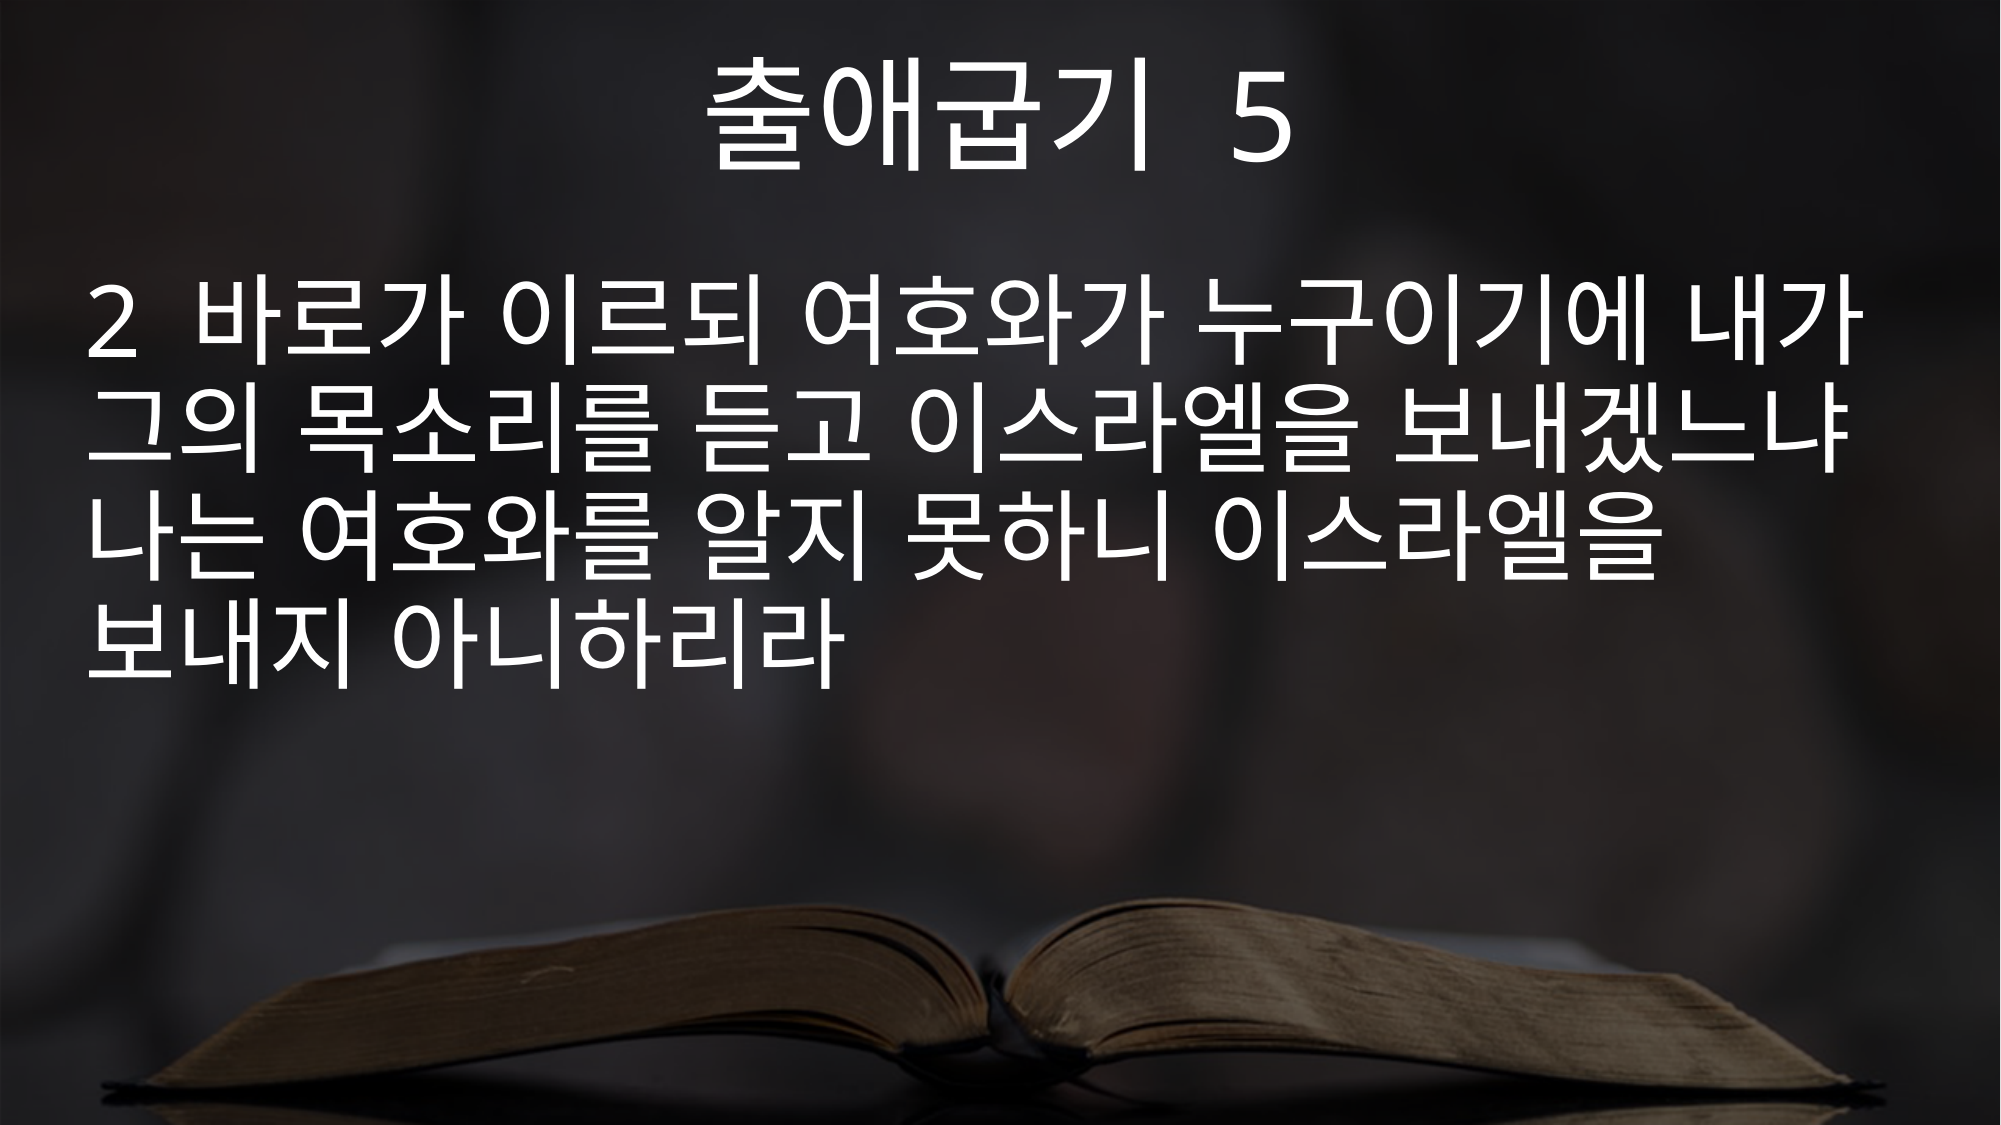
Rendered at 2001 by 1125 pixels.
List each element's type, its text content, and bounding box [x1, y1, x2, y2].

picture [0, 0, 2001, 1125]
list 2 바로가 이르되 여호와가 누구이기에 내가 그의 목소리를 듣고 이스라엘을 보내겠느냐 나는 여호와를 알지 못하니 이스라엘을 보내지 아니하리라 [69, 263, 1953, 423]
footer 출애굽기 5 [0, 32, 2000, 192]
